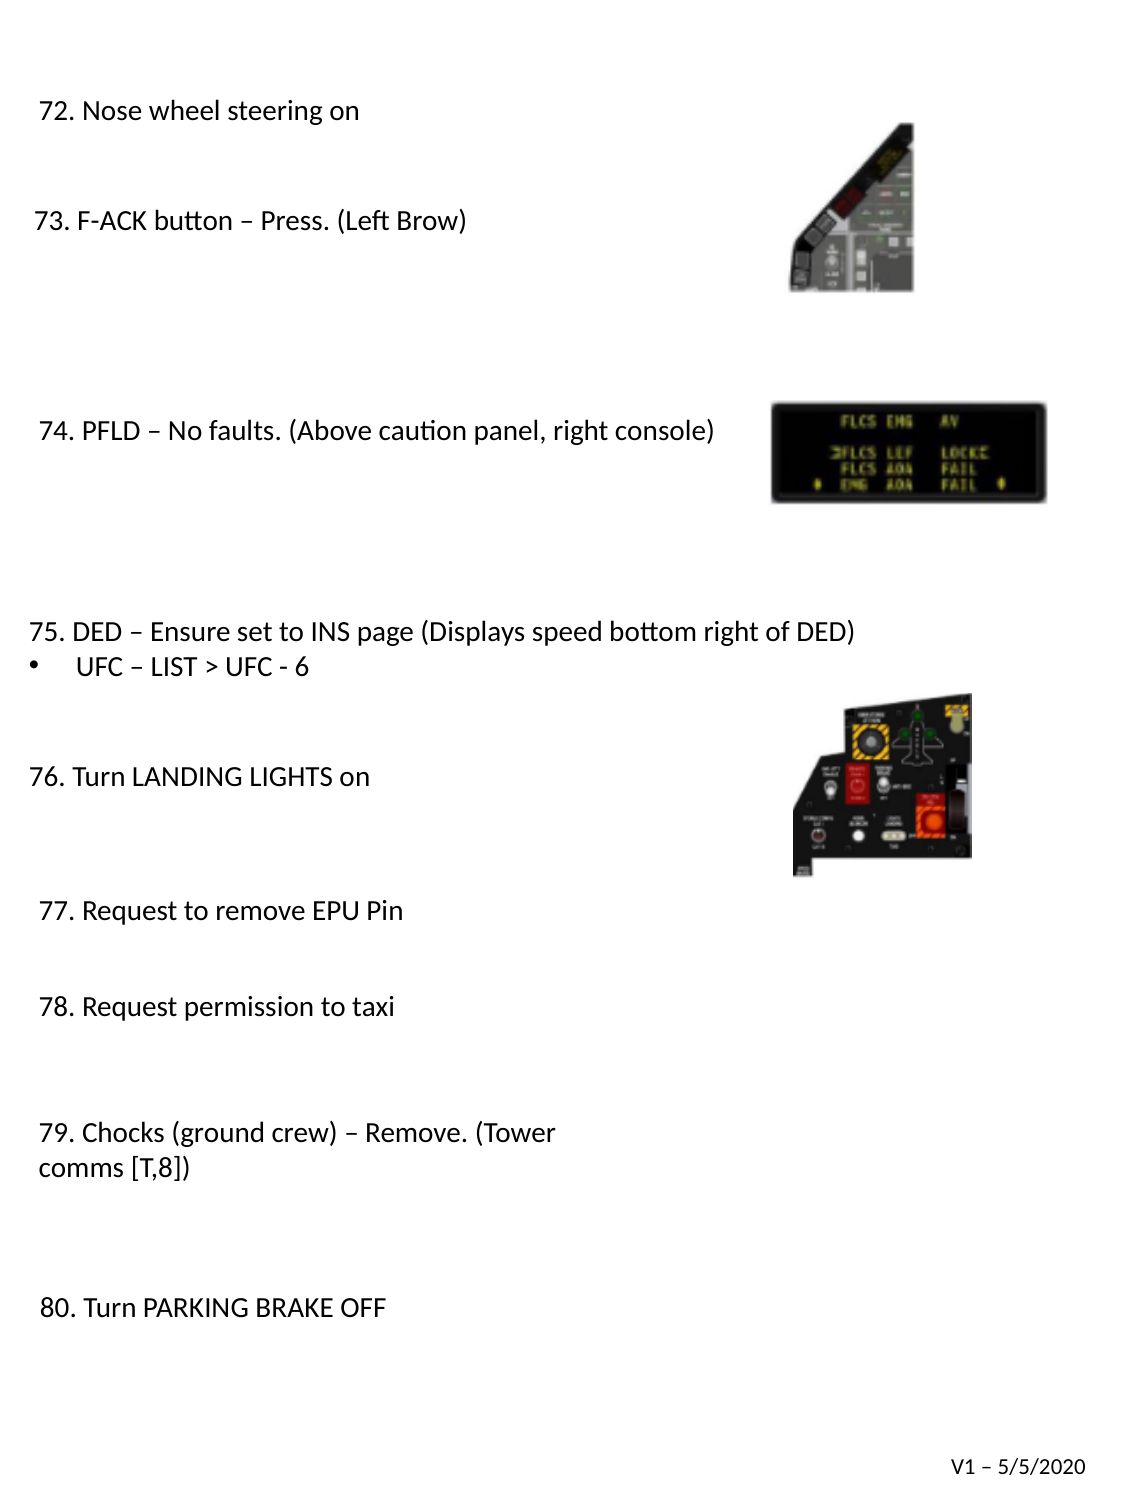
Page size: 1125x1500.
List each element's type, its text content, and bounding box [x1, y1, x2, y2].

text_box 80. Turn PARKING BRAKE OFF [25, 1280, 588, 1331]
picture [793, 693, 972, 881]
text_box 79. Chocks (ground crew) – Remove. (Tower comms [T,8]) [23, 1106, 587, 1191]
picture [752, 388, 1067, 521]
text_box 72. Nose wheel steering on [23, 83, 718, 134]
picture [779, 119, 926, 302]
text_box 74. PFLD – No faults. (Above caution panel, right console) [23, 403, 752, 454]
text_box 76. Turn LANDING LIGHTS on [14, 749, 577, 800]
text_box V1 – 5/5/2020 [936, 1444, 1125, 1487]
text_box 73. F-ACK button – Press. (Left Brow) [19, 193, 718, 244]
text_box 77. Request to remove EPU Pin [23, 883, 587, 934]
text_box 78. Request permission to taxi [23, 979, 587, 1030]
text_box 75. DED – Ensure set to INS page (Displays speed bottom right of DED) UFC – LIST > UFC - 6 [14, 604, 883, 725]
